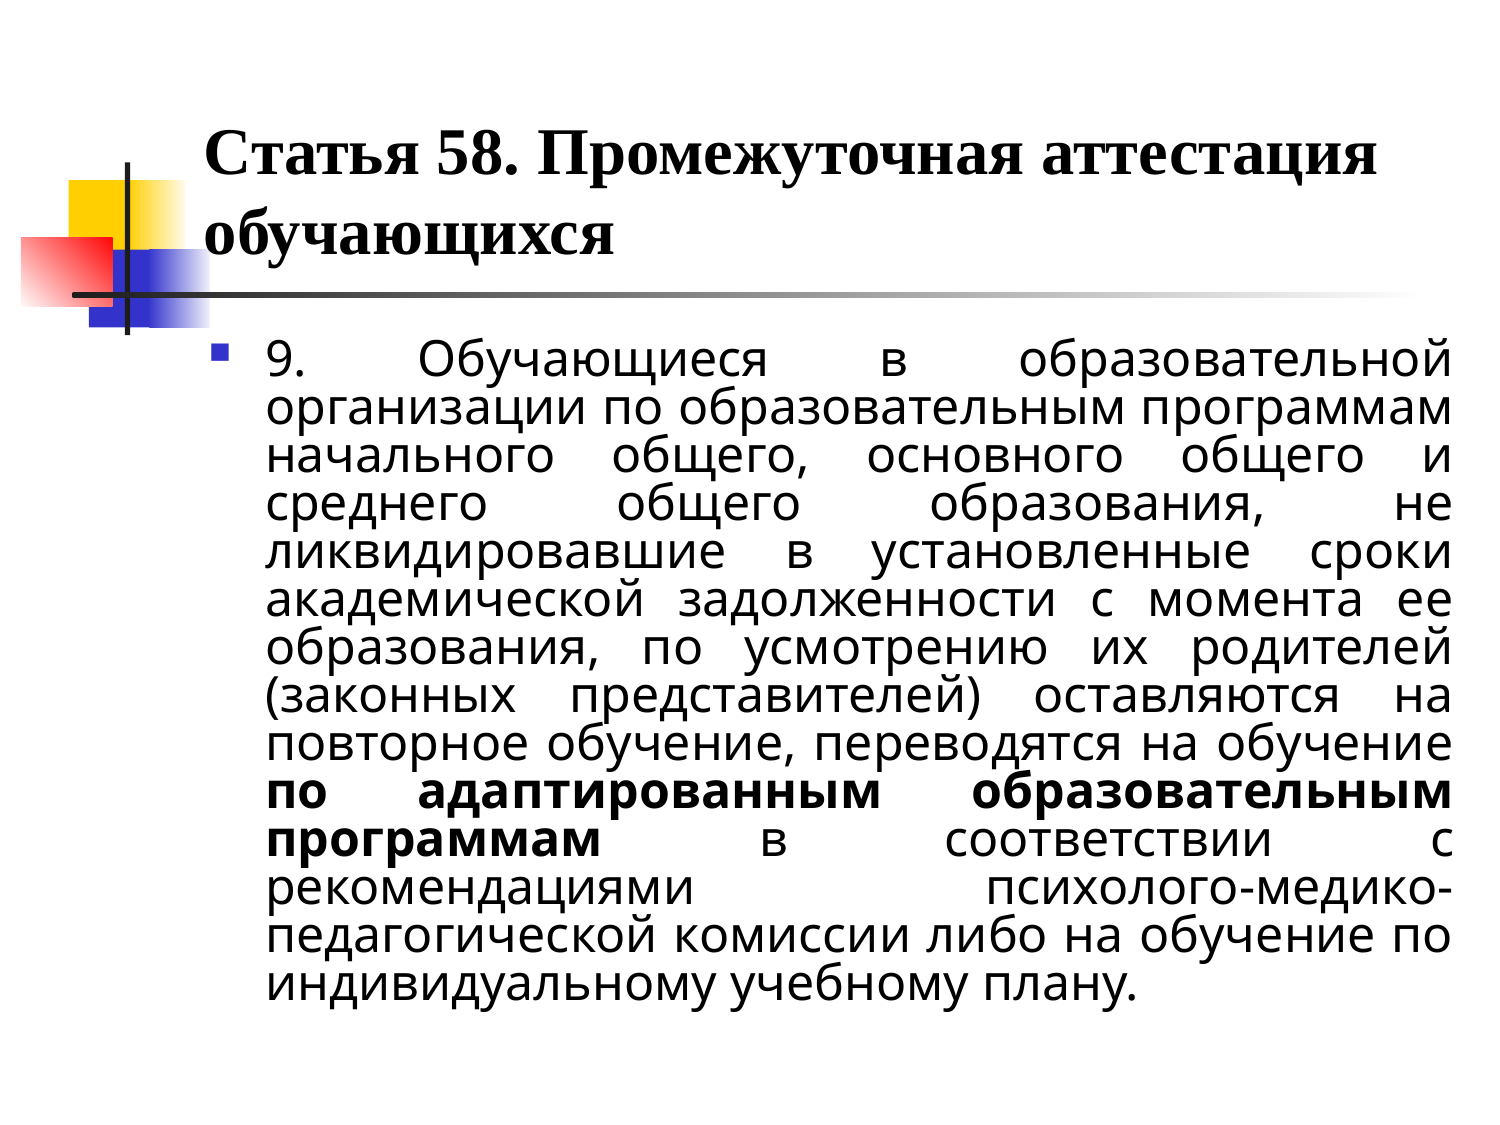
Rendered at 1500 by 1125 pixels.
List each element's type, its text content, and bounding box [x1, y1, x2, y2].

list 9. Обучающиеся в образовательной организации по образовательным программам начального общего, основного общего и среднего общего образования, не ликвидировавшие в установленные сроки академической задолженности с момента ее образования, по усмотрению их родителей (законных представителей) оставляются на повторное обучение, переводятся на обучение по адаптированным образовательным программам в соответствии с рекомендациями психолого-медико-педагогической комиссии либо на обучение по индивидуальному учебному плану. [193, 330, 1470, 1007]
title Статья 58. Промежуточная аттестация обучающихся [188, 34, 1468, 276]
